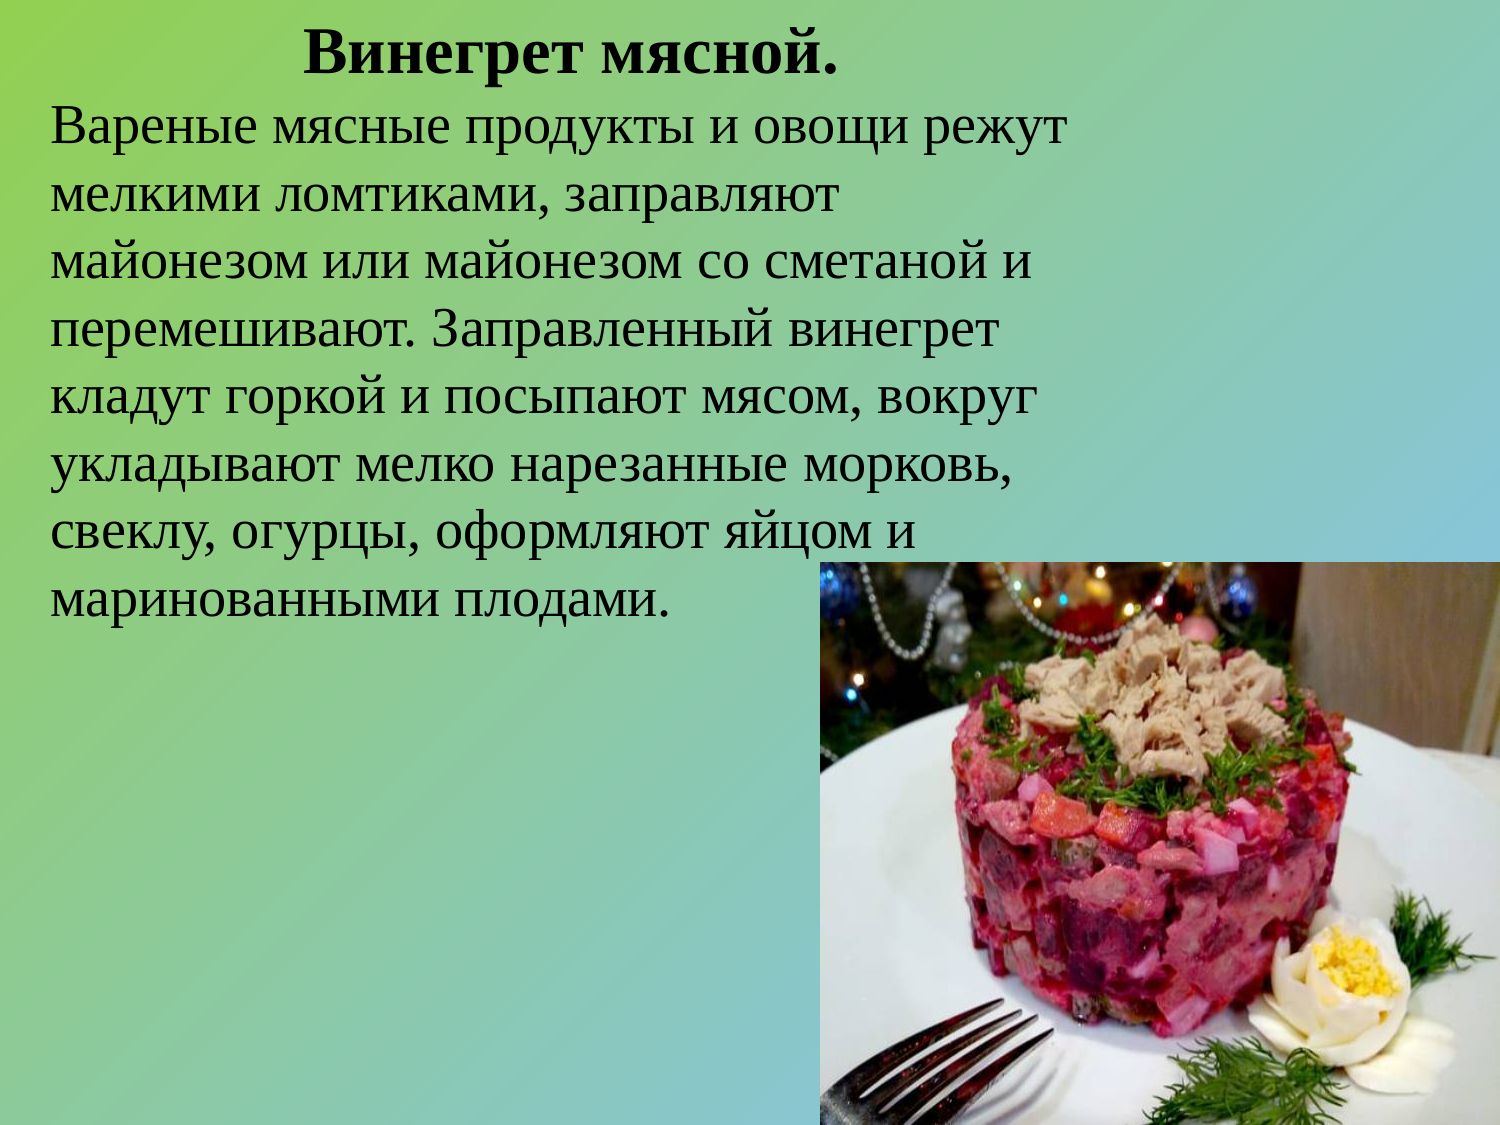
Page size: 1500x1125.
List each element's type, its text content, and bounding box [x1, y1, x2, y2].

text_box Винегрет мясной. Вареные мясные продукты и овощи режут мелкими ломтиками, заправляют майонезом или майонезом со сметаной и перемешивают. Заправленный винегрет кладут горкой и посыпают мясом, вокруг укладывают мелко нарезанные морковь, свеклу, огурцы, оформляют яйцом и маринованными плодами. [35, 0, 1125, 635]
picture [820, 562, 1500, 1125]
